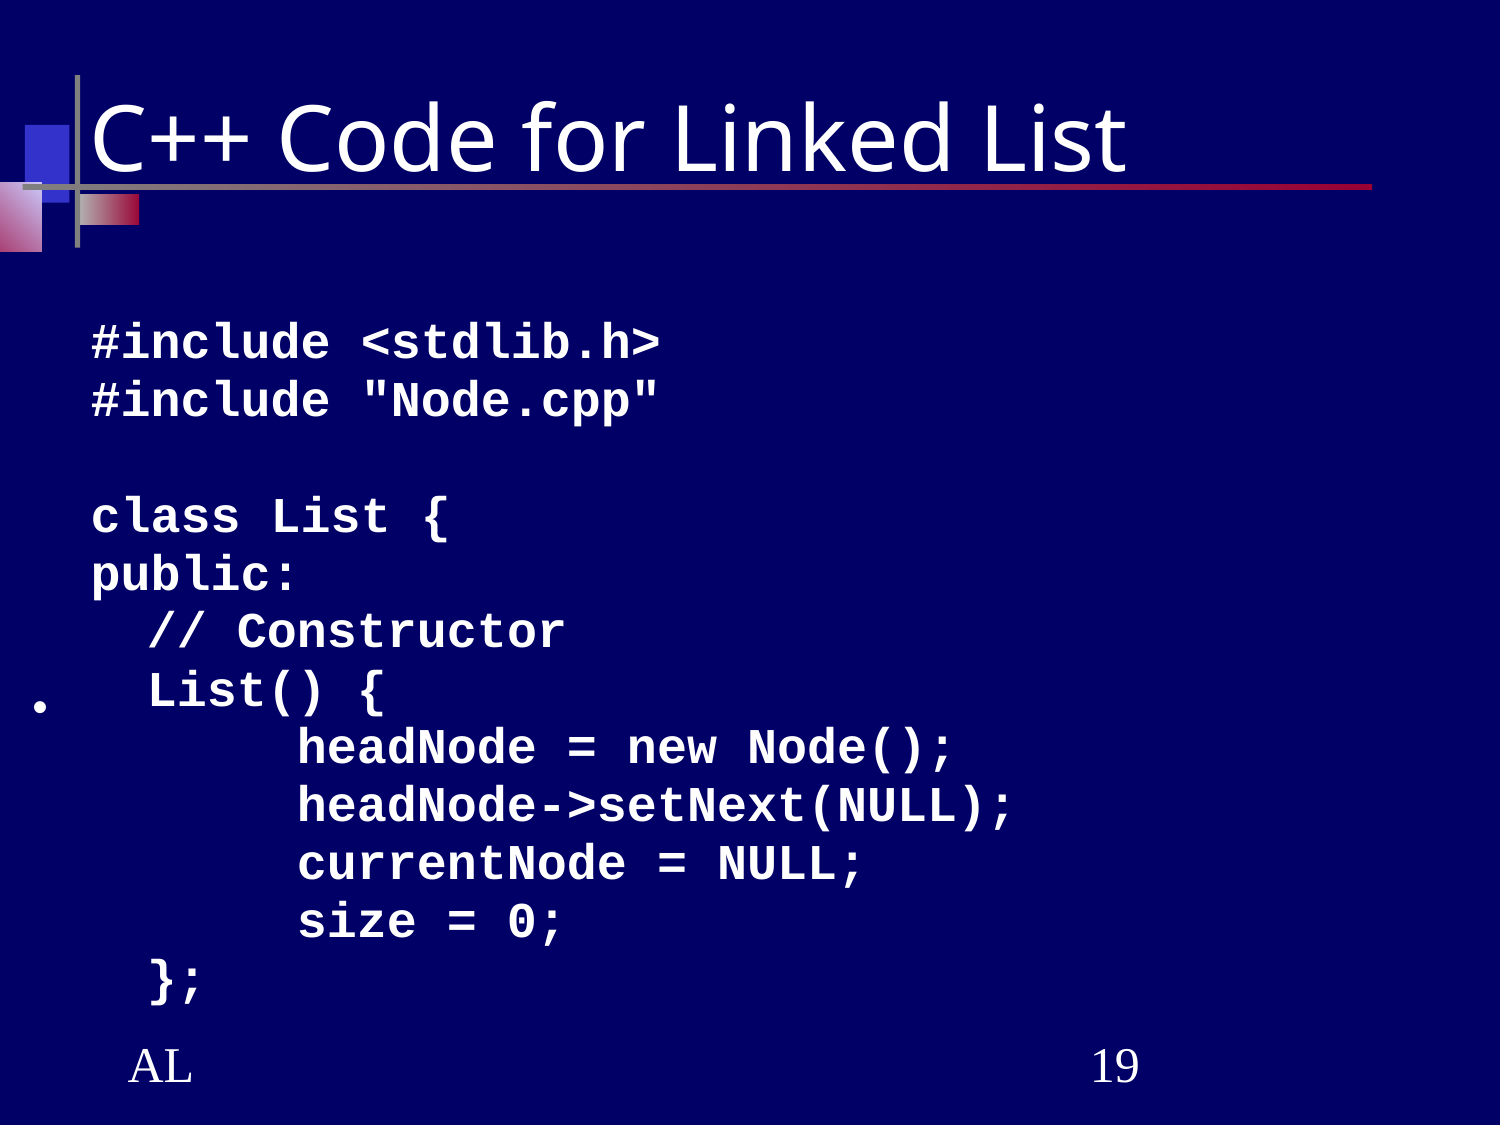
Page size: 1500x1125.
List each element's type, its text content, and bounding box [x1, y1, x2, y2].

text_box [12, 674, 1388, 738]
slide_number ‹#› [1074, 1063, 1388, 1100]
list #include <stdlib.h> #include "Node.cpp" class List { public: // Constructor List() { headNode = new Node(); headNode->setNext(NULL); currentNode = NULL; size = 0; }; [75, 312, 1425, 1063]
slide_number AL [112, 1063, 425, 1100]
title C++ Code for Linked List [74, 59, 1425, 210]
